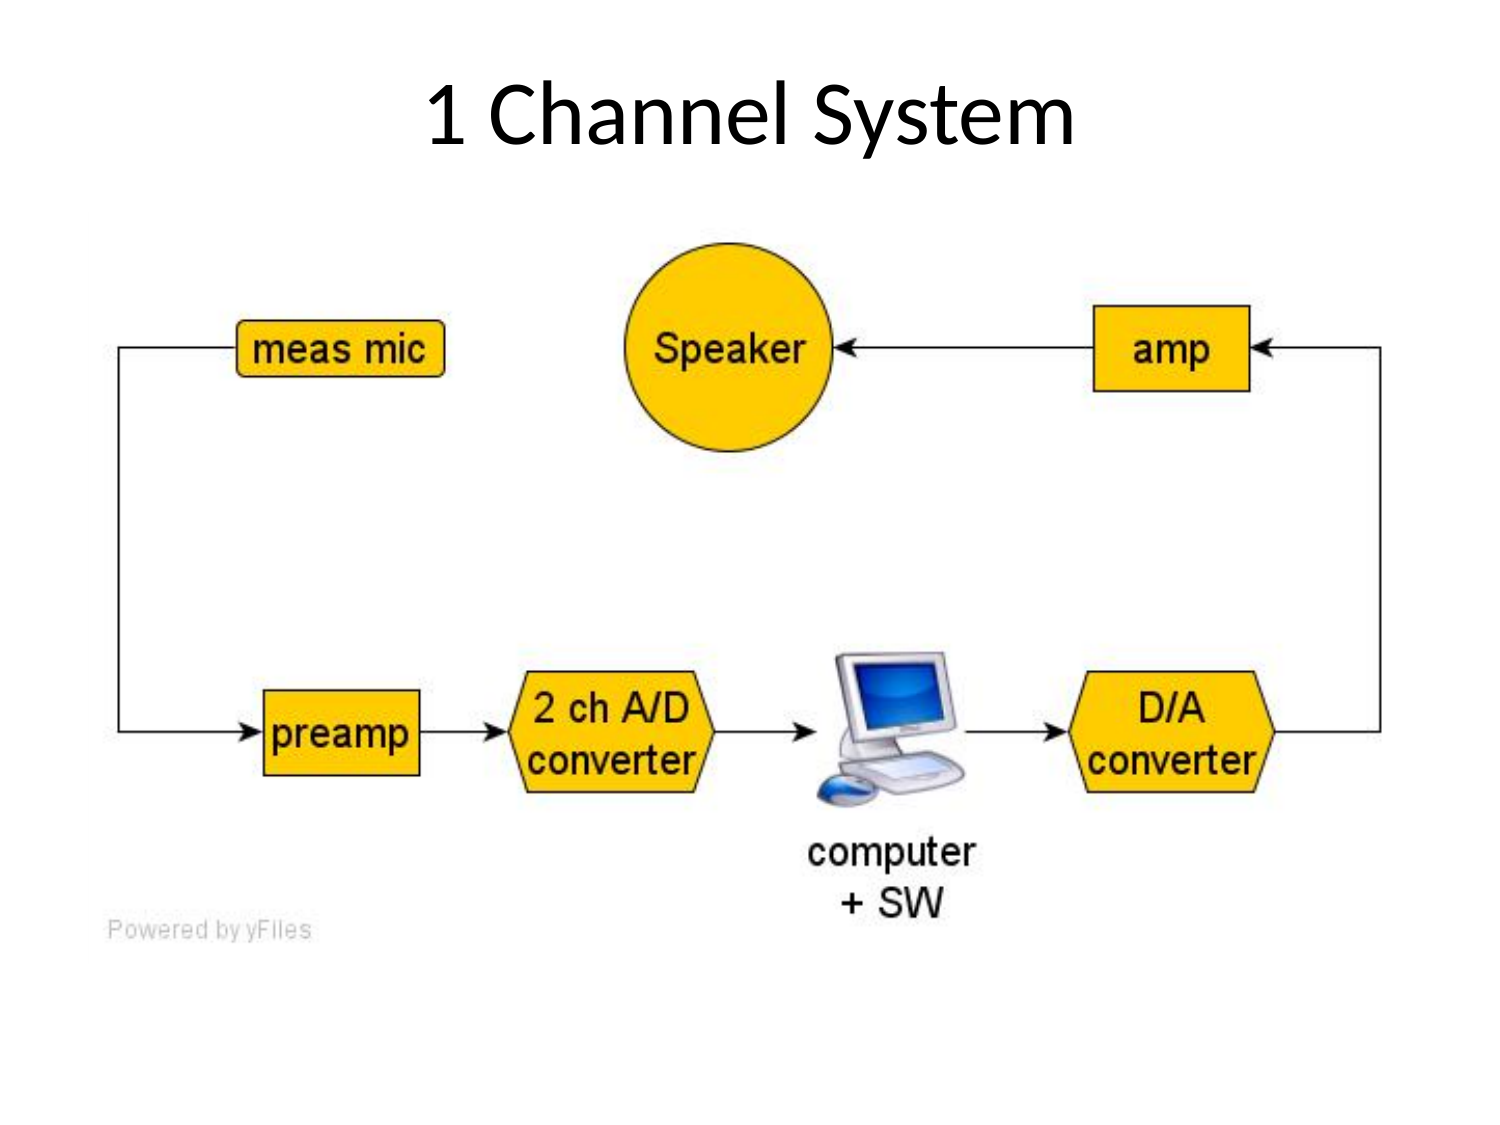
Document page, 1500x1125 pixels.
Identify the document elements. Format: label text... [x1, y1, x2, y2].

picture [87, 212, 1413, 964]
text_box 1 Channel System [74, 45, 1425, 233]
